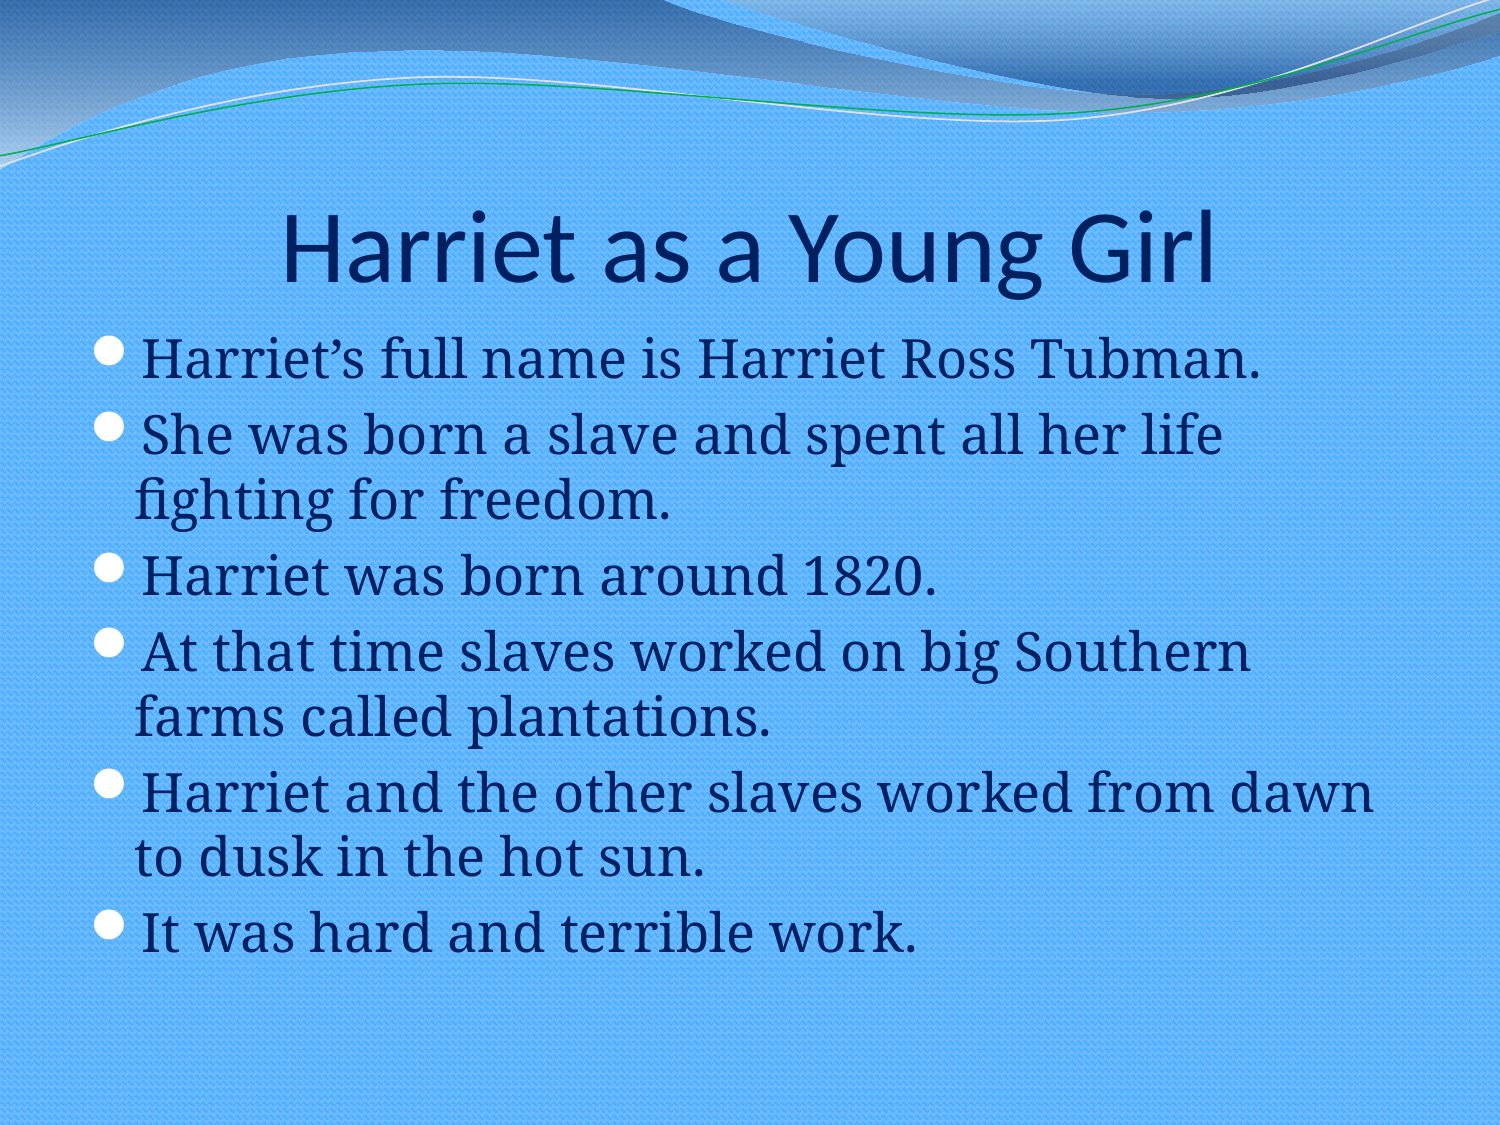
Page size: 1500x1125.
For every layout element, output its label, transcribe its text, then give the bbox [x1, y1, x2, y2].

list Harriet’s full name is Harriet Ross Tubman. She was born a slave and spent all her life fighting for freedom. Harriet was born around 1820. At that time slaves worked on big Southern farms called plantations. Harriet and the other slaves worked from dawn to dusk in the hot sun. It was hard and terrible work. [75, 317, 1425, 1038]
title Harriet as a Young Girl [75, 115, 1425, 303]
